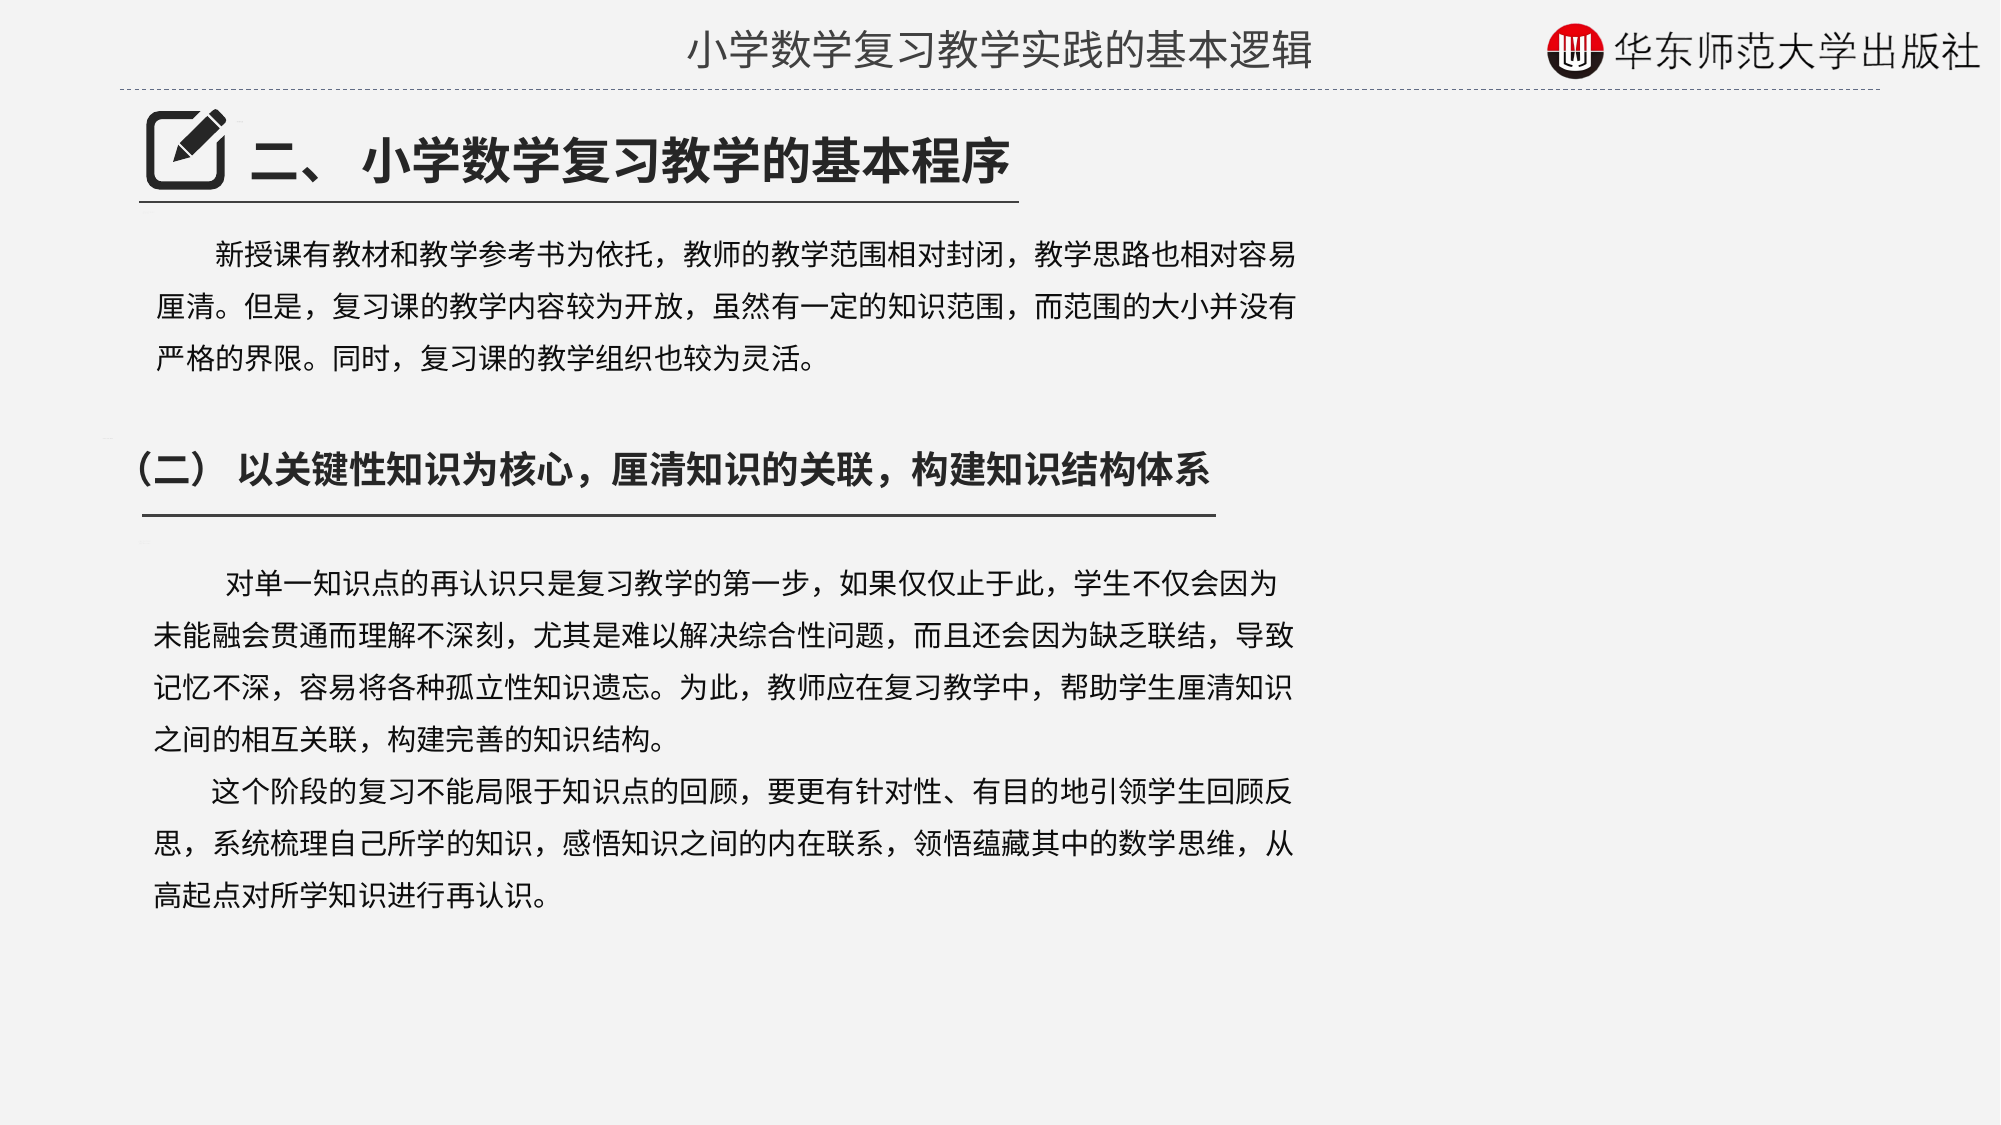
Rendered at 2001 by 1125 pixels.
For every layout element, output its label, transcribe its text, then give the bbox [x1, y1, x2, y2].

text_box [1536, 13, 1989, 83]
text_box 二、 小学数学复习教学的基本程序 [235, 121, 1147, 197]
text_box 对单一知识点的再认识只是复习教学的第一步，如果仅仅止于此，学生不仅会因为未能融会贯通而理解不深刻，尤其是难以解决综合性问题，而且还会因为缺乏联结，导致记忆不深，容易将各种孤立性知识遗忘。为此，教师应在复习教学中，帮助学生厘清知识之间的相互关联，构建完善的知识结构。 这个阶段的复习不能局限于知识点的回顾，要更有针对性、有目的地引领学生回顾反思，系统梳理自己所学的知识，感悟知识之间的内在联系，领悟蕴藏其中的数学思维，从高起点对所学知识进行再认识。 [138, 540, 1320, 920]
text_box （二） 以关键性知识为核心，厘清知识的关联，构建知识结构体系 [101, 438, 1320, 498]
text_box [208, 109, 227, 127]
text_box [146, 111, 225, 190]
text_box 小学数学复习教学实践的基本逻辑 [680, 23, 1320, 74]
text_box 新授课有教材和教学参考书为依托，教师的教学范围相对封闭，教学思路也相对容易厘清。但是，复习课的教学内容较为开放，虽然有一定的知识范围，而范围的大小并没有严格的界限。同时，复习课的教学组织也较为灵活。 [142, 212, 1320, 383]
